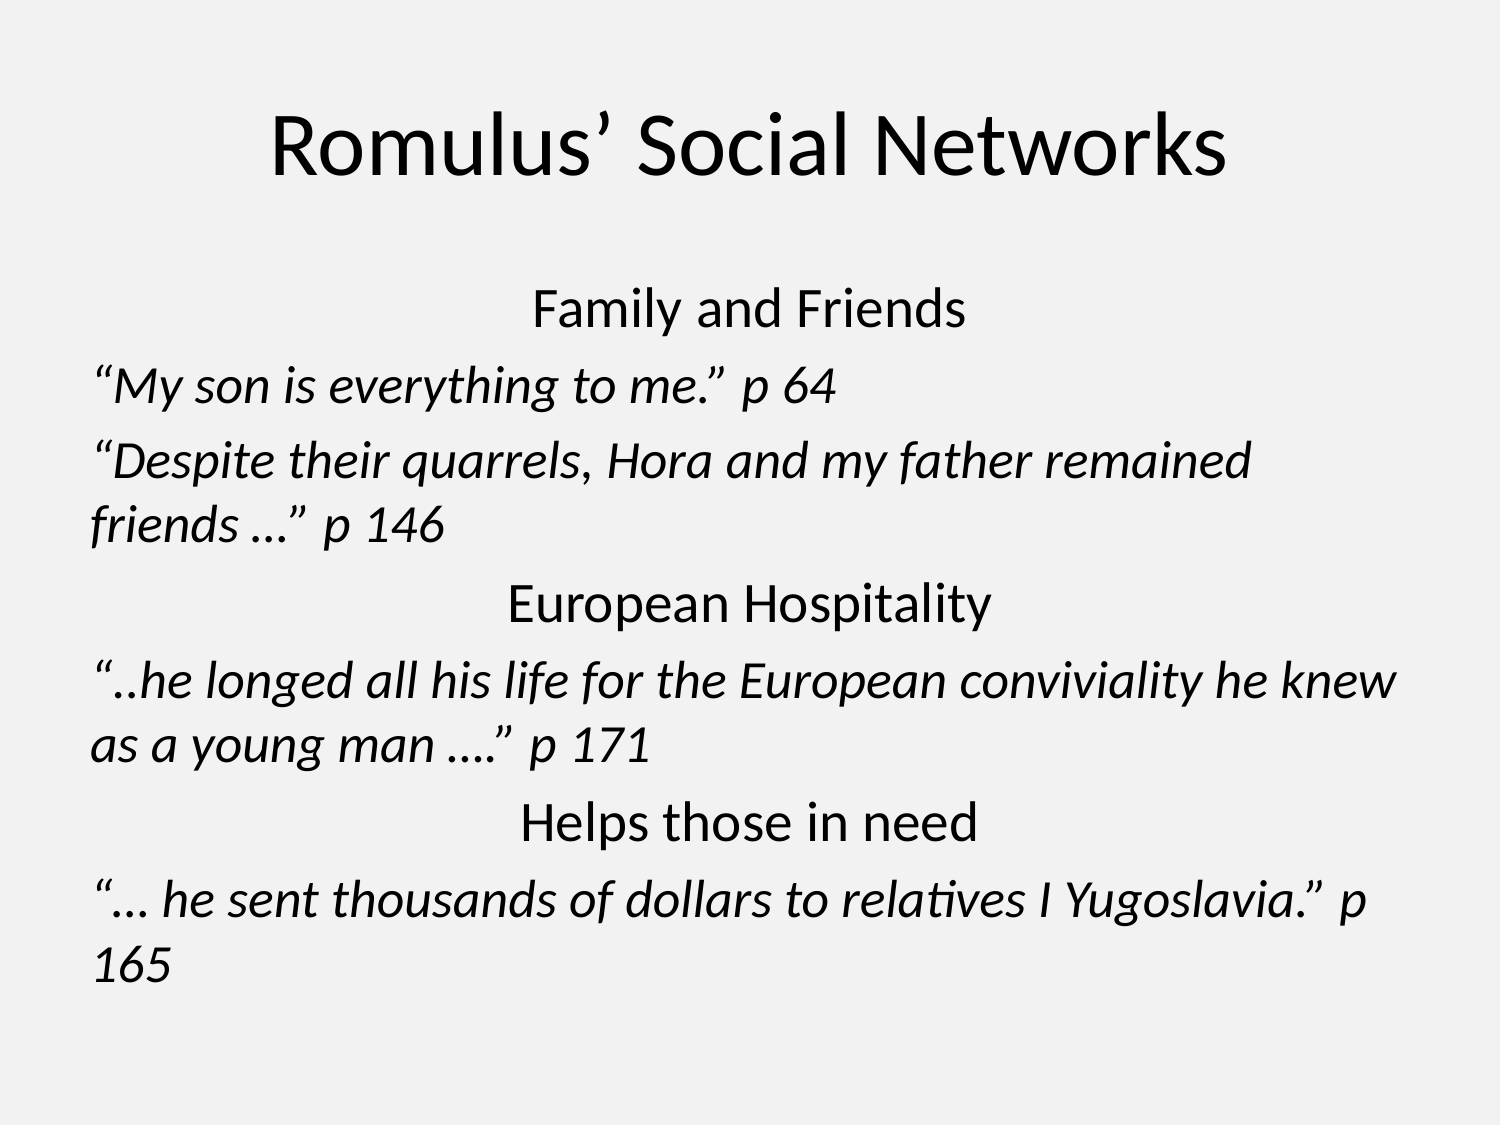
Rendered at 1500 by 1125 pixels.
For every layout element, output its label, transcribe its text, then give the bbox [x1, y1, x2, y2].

title Romulus’ Social Networks [75, 45, 1425, 233]
list Family and Friends “My son is everything to me.” p 64 “Despite their quarrels, Hora and my father remained friends …” p 146 European Hospitality “..he longed all his life for the European conviviality he knew as a young man ….” p 171 Helps those in need “… he sent thousands of dollars to relatives I Yugoslavia.” p 165 [75, 262, 1425, 1005]
